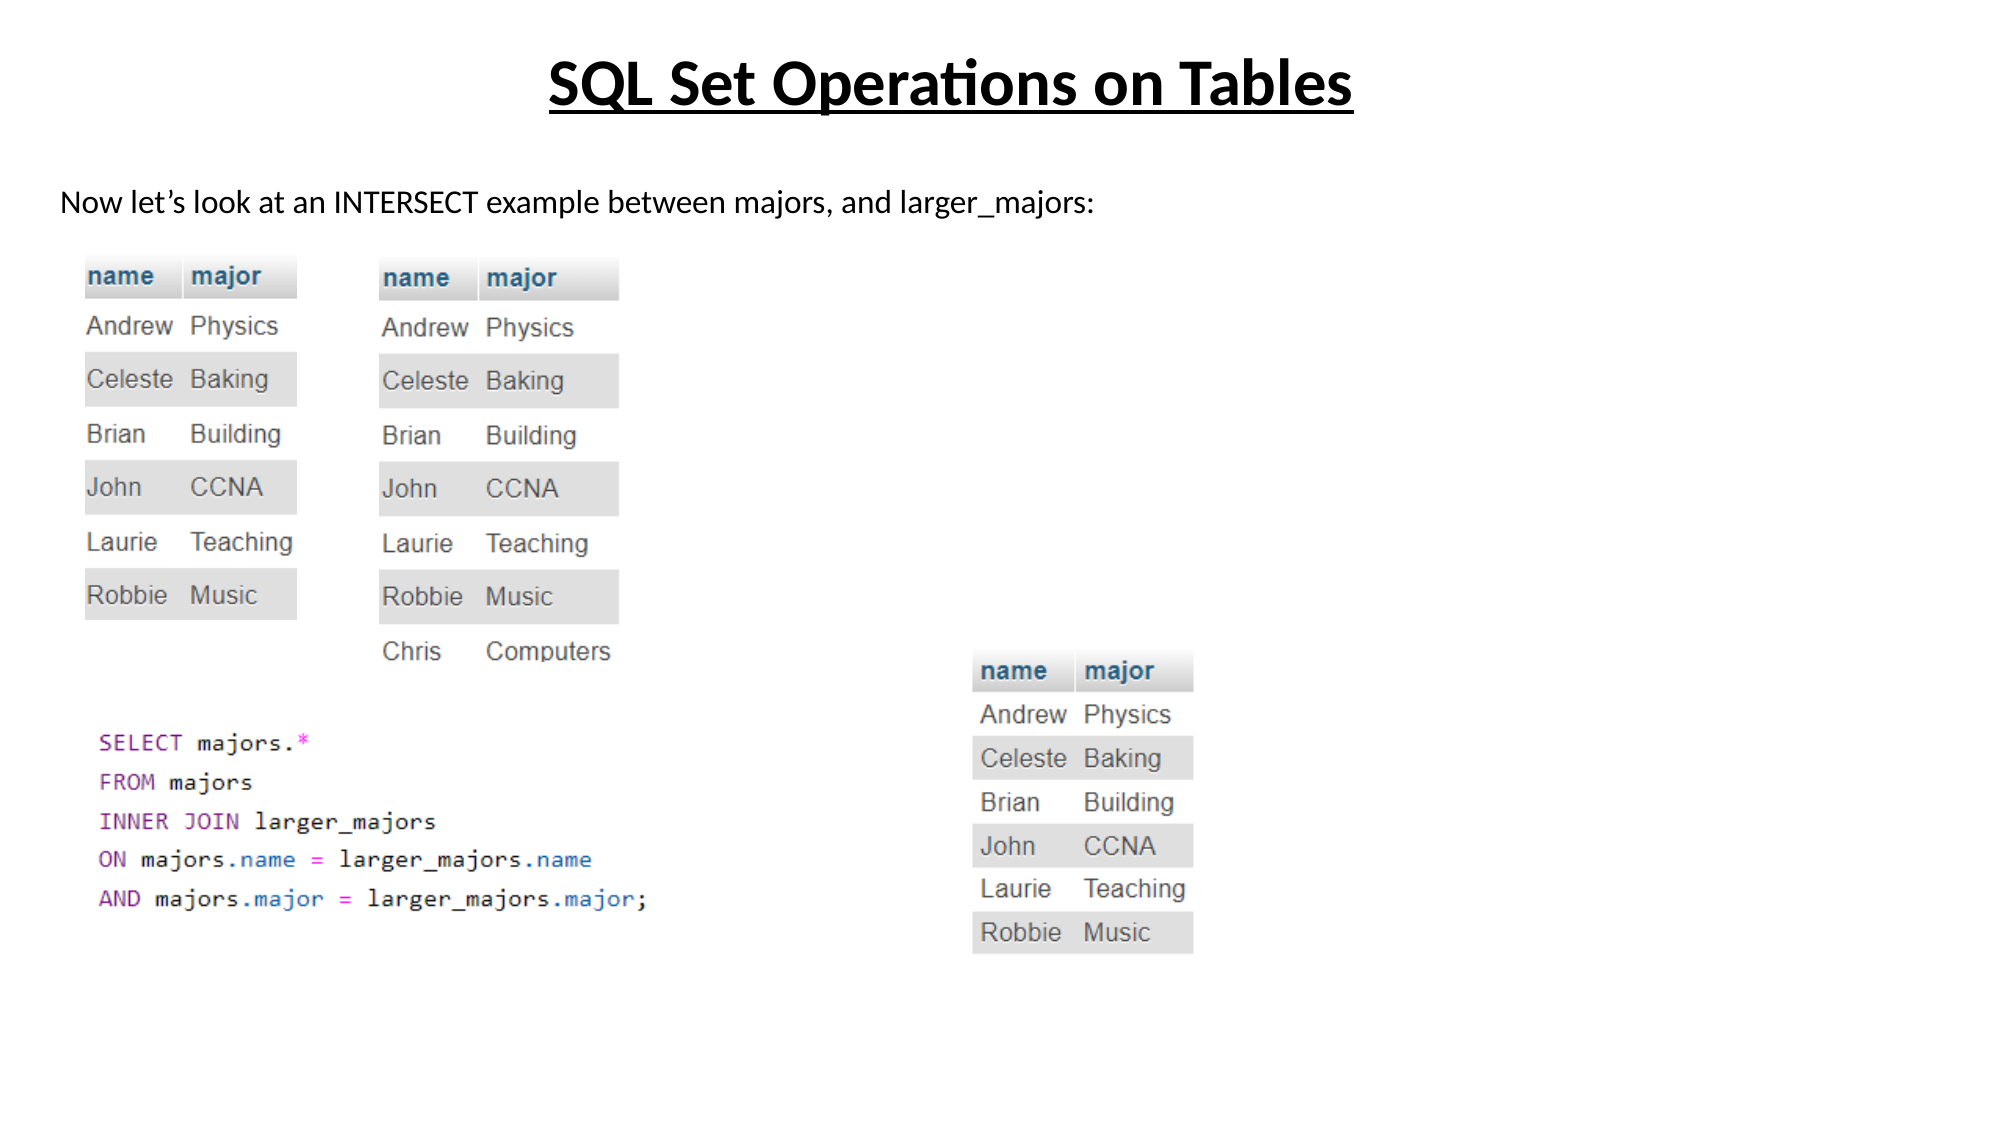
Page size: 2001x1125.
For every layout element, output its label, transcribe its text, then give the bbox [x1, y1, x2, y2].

text_box SQL Set Operations on Tables [533, 31, 1369, 126]
text_box Now let’s look at an INTERSECT example between majors, and larger_majors: [45, 173, 1574, 228]
picture [968, 642, 1200, 962]
picture [379, 257, 624, 662]
picture [85, 252, 297, 620]
picture [93, 724, 655, 919]
